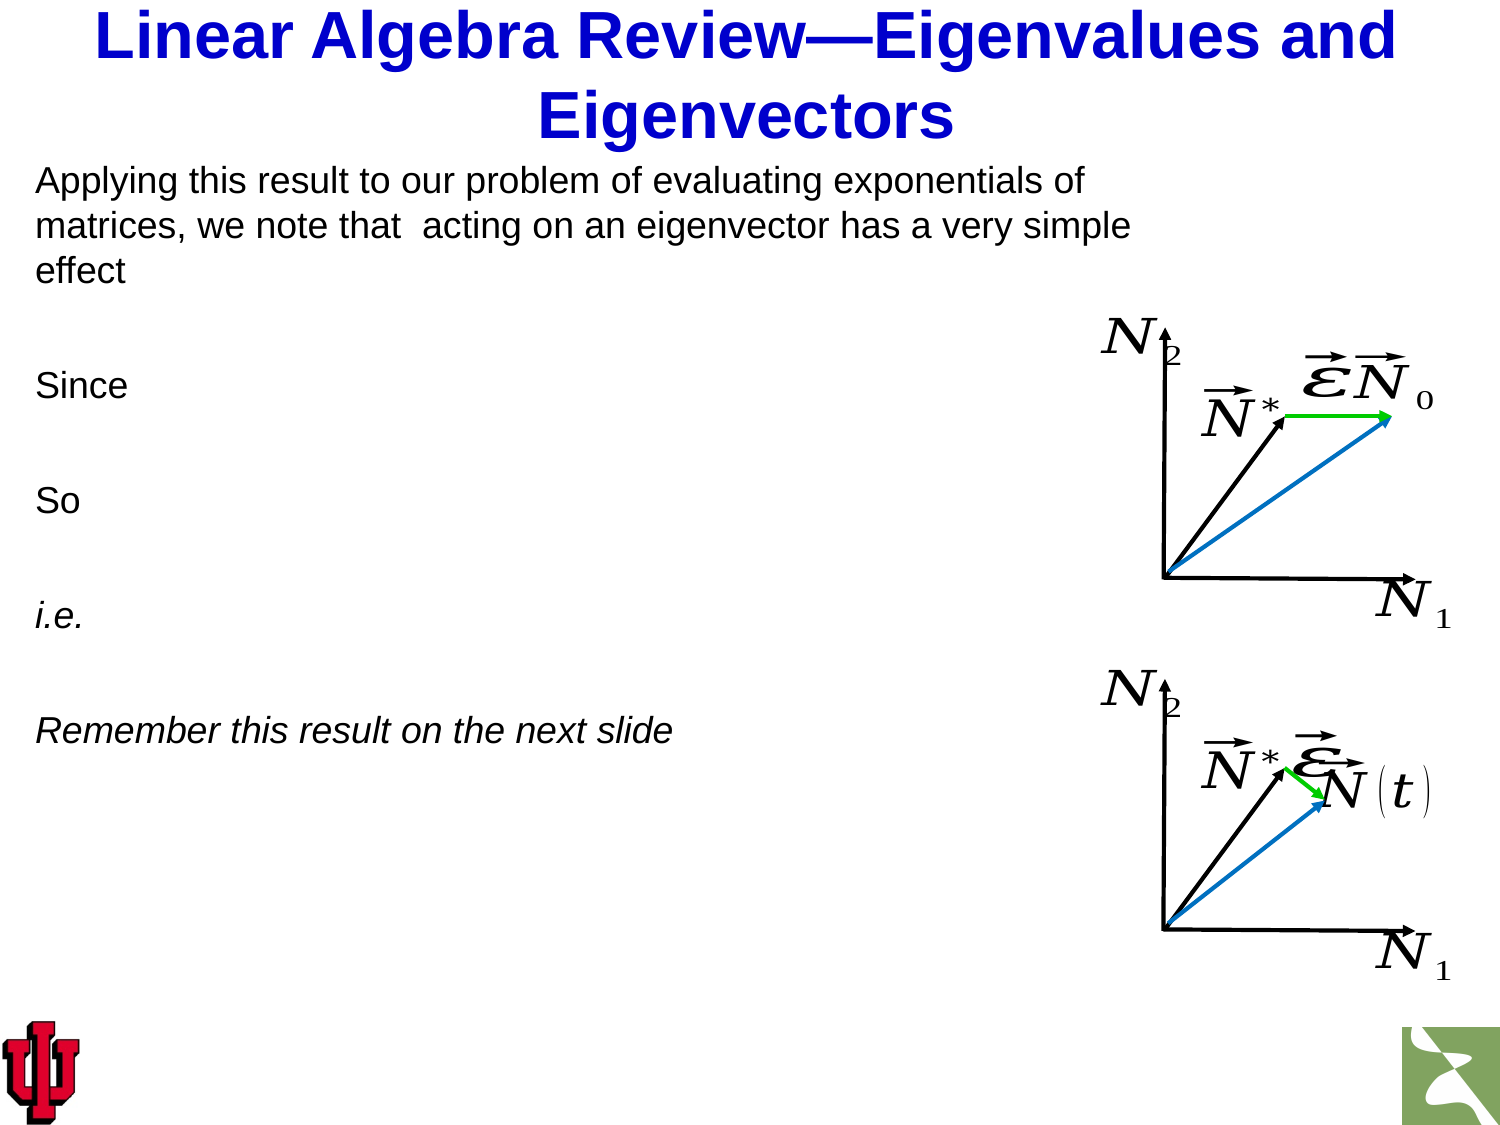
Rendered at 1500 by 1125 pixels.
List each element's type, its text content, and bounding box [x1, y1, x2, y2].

picture [0, 1020, 80, 1125]
title Linear Algebra Review—Eigenvalues and Eigenvectors [0, 17, 1497, 127]
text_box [1097, 310, 1455, 635]
picture [1402, 1027, 1500, 1125]
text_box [1097, 662, 1455, 987]
